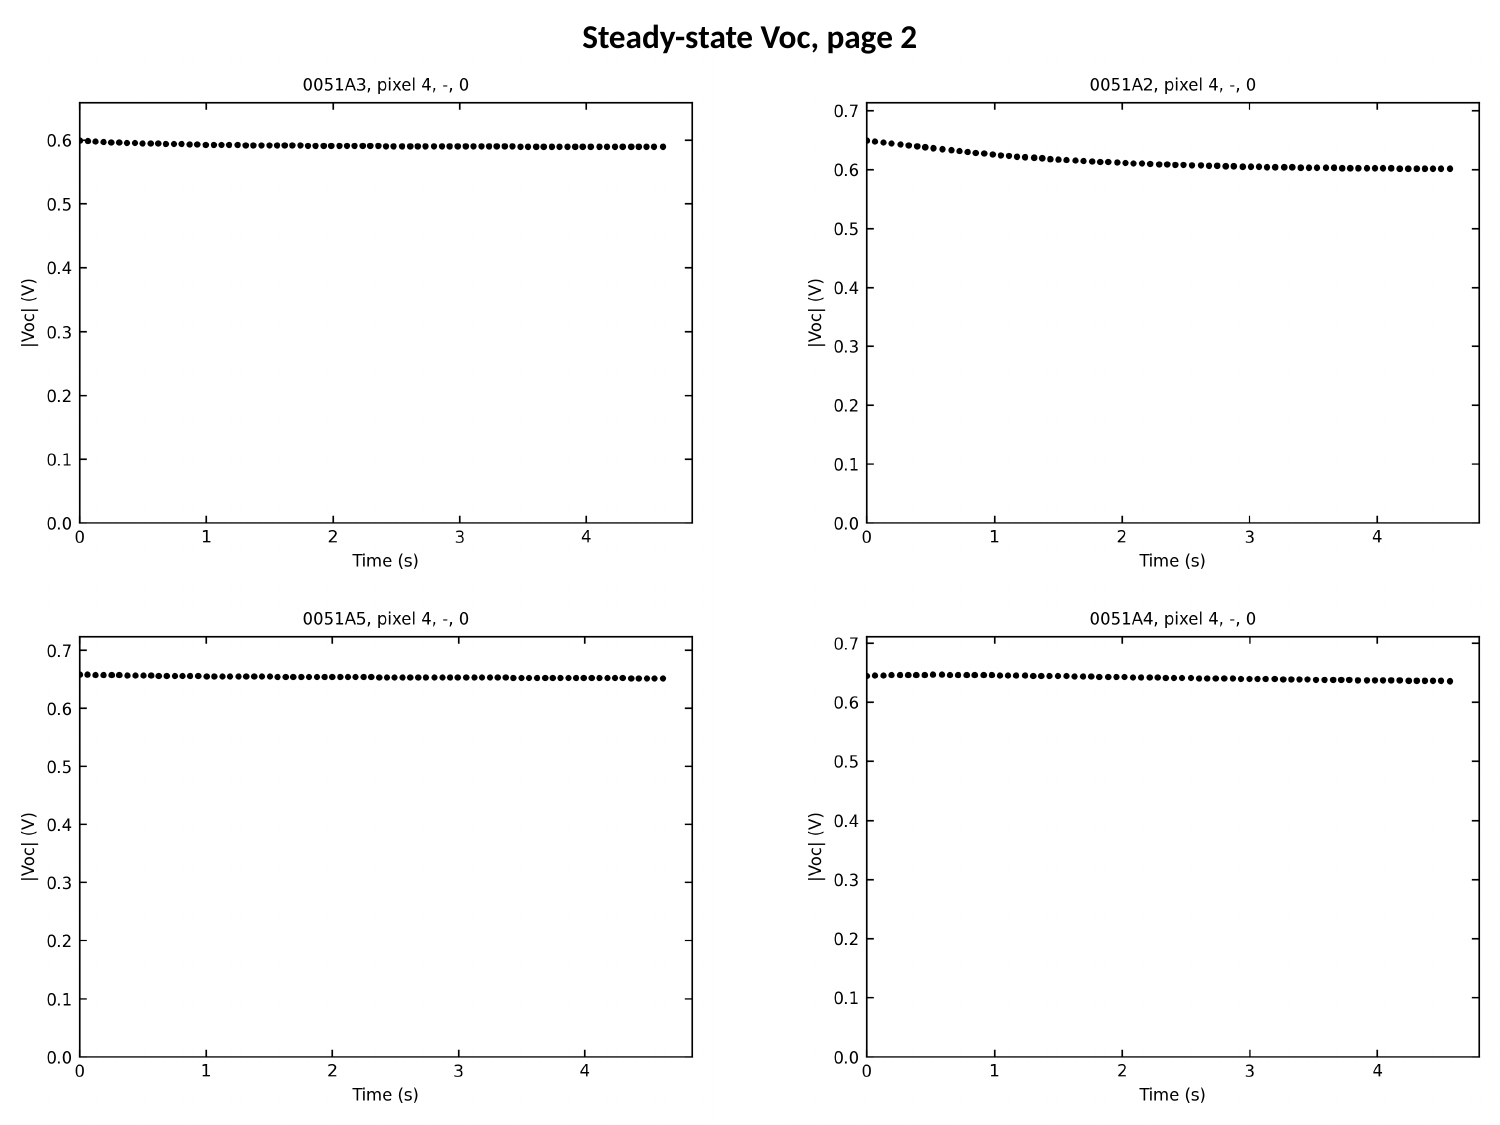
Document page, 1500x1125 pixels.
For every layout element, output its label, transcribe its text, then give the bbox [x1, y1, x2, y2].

picture [0, 56, 713, 1125]
title Steady-state Voc, page 2 [0, 0, 1500, 75]
picture [787, 56, 1500, 1125]
